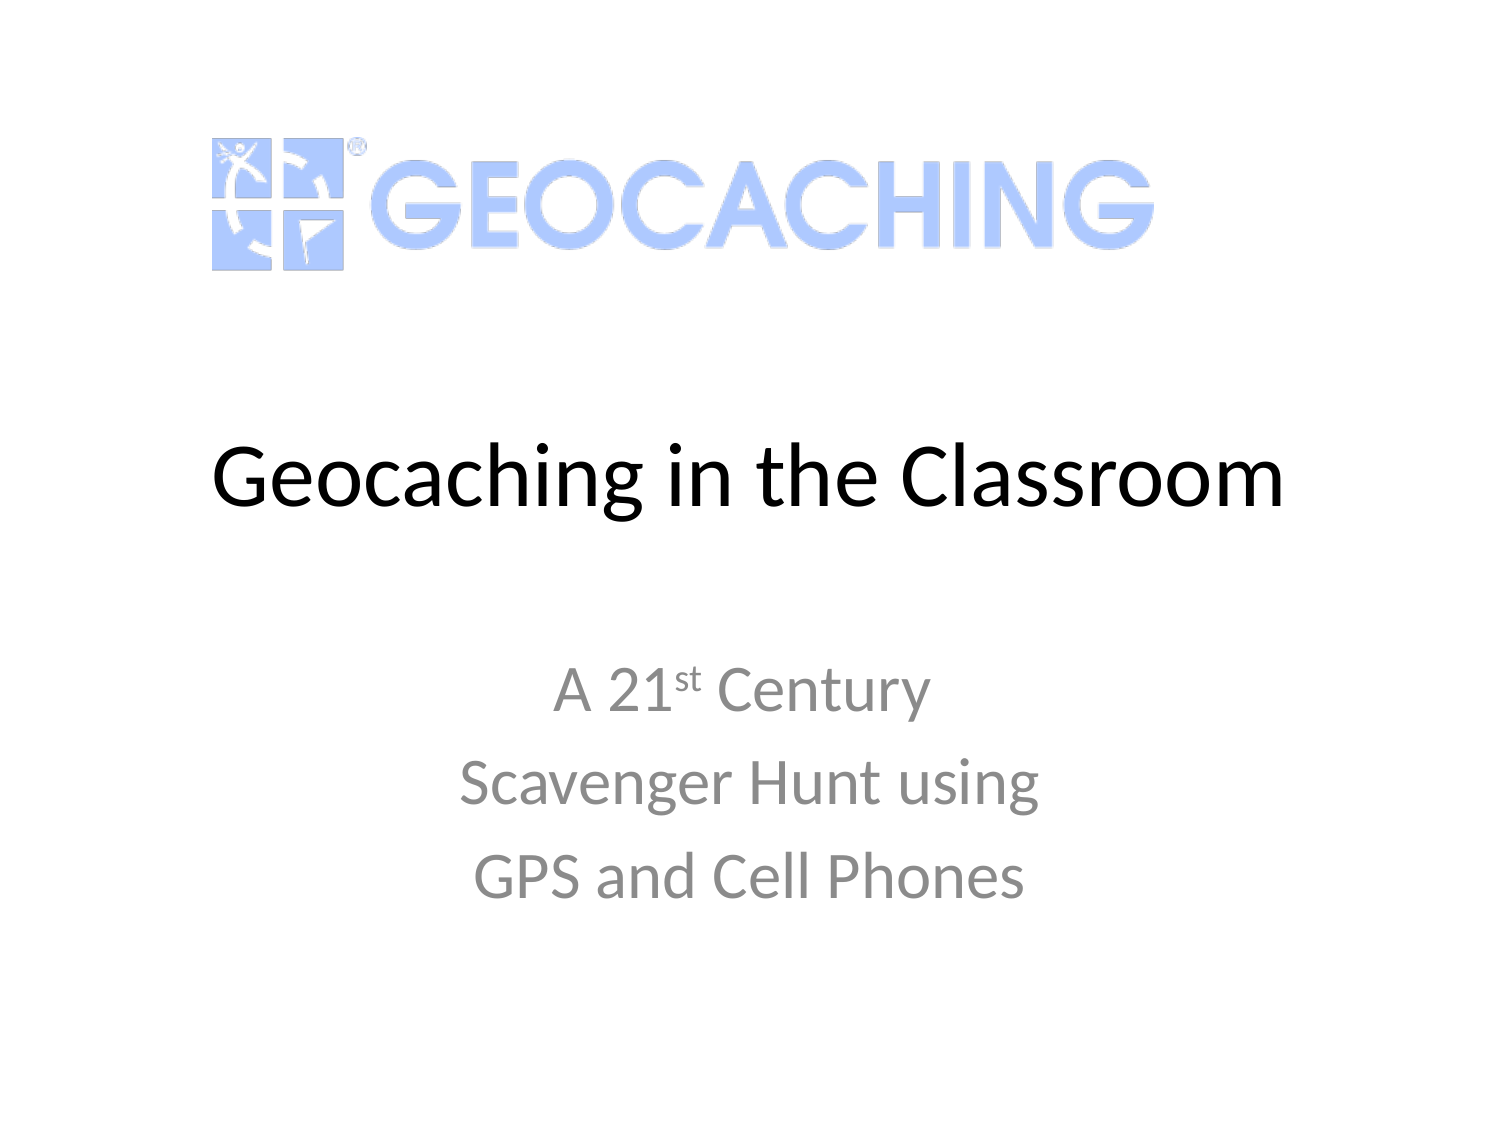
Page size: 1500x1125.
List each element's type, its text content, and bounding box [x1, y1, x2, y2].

subtitle A 21st Century Scavenger Hunt using GPS and Cell Phones [225, 637, 1275, 925]
picture [212, 137, 1154, 273]
title Geocaching in the Classroom [112, 349, 1388, 591]
